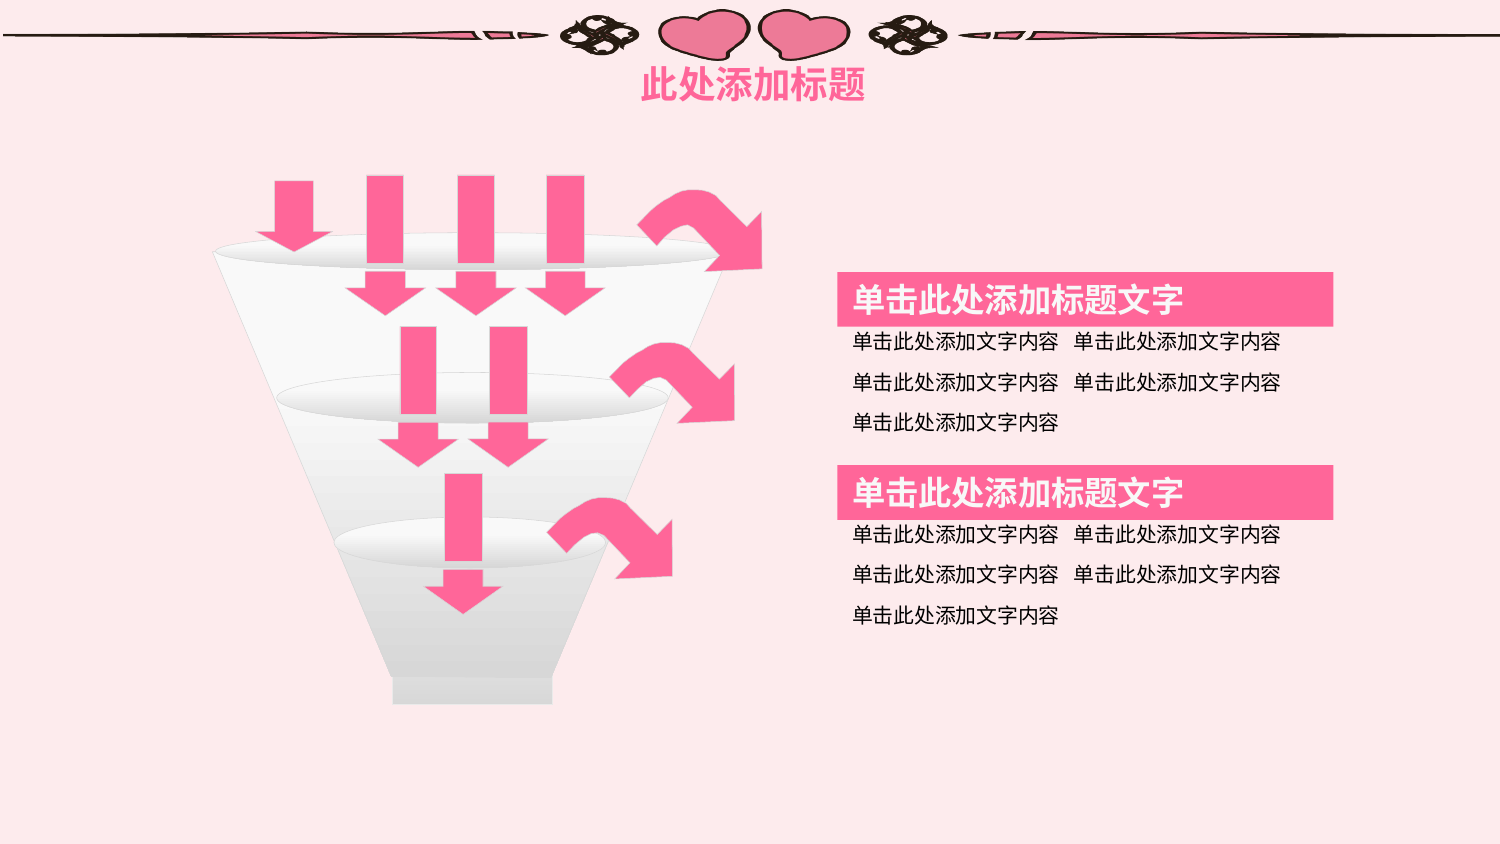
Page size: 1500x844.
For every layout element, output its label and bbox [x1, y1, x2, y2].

picture [0, 0, 1500, 844]
text_box [212, 232, 731, 705]
